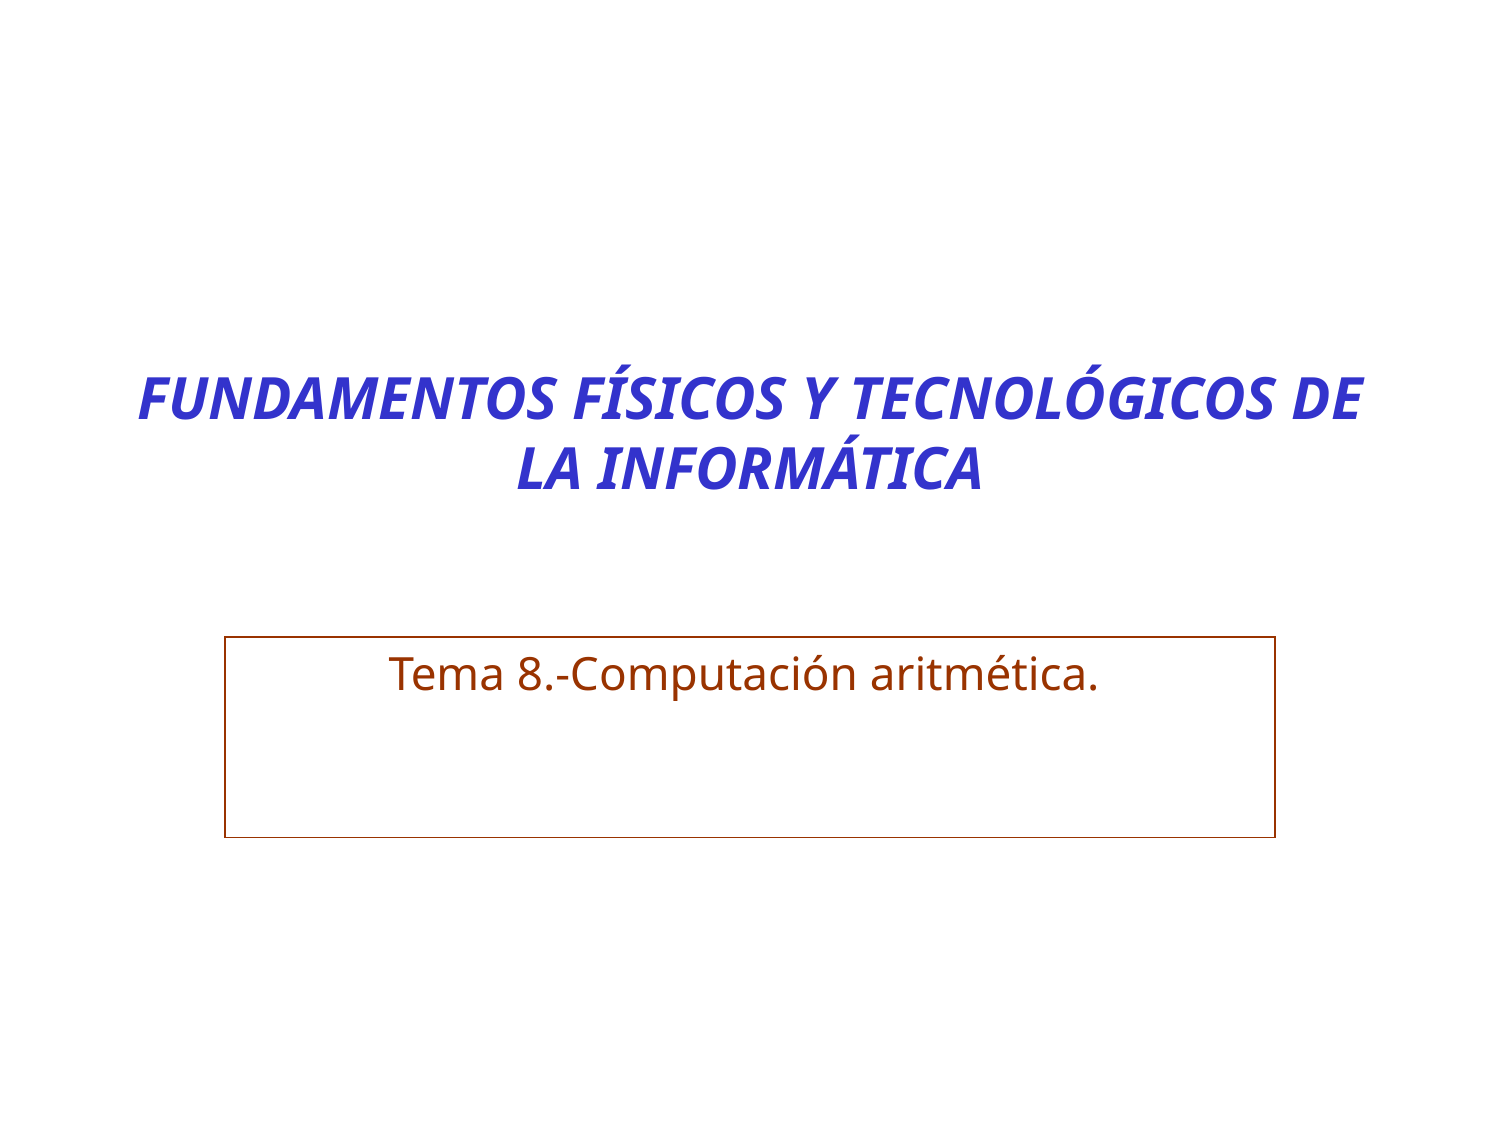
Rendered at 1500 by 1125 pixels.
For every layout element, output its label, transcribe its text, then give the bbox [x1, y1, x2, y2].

subtitle Tema 8.-Computación aritmética. [224, 636, 1276, 838]
title FUNDAMENTOS FÍSICOS Y TECNOLÓGICOS DE LA INFORMÁTICA [112, 299, 1388, 563]
